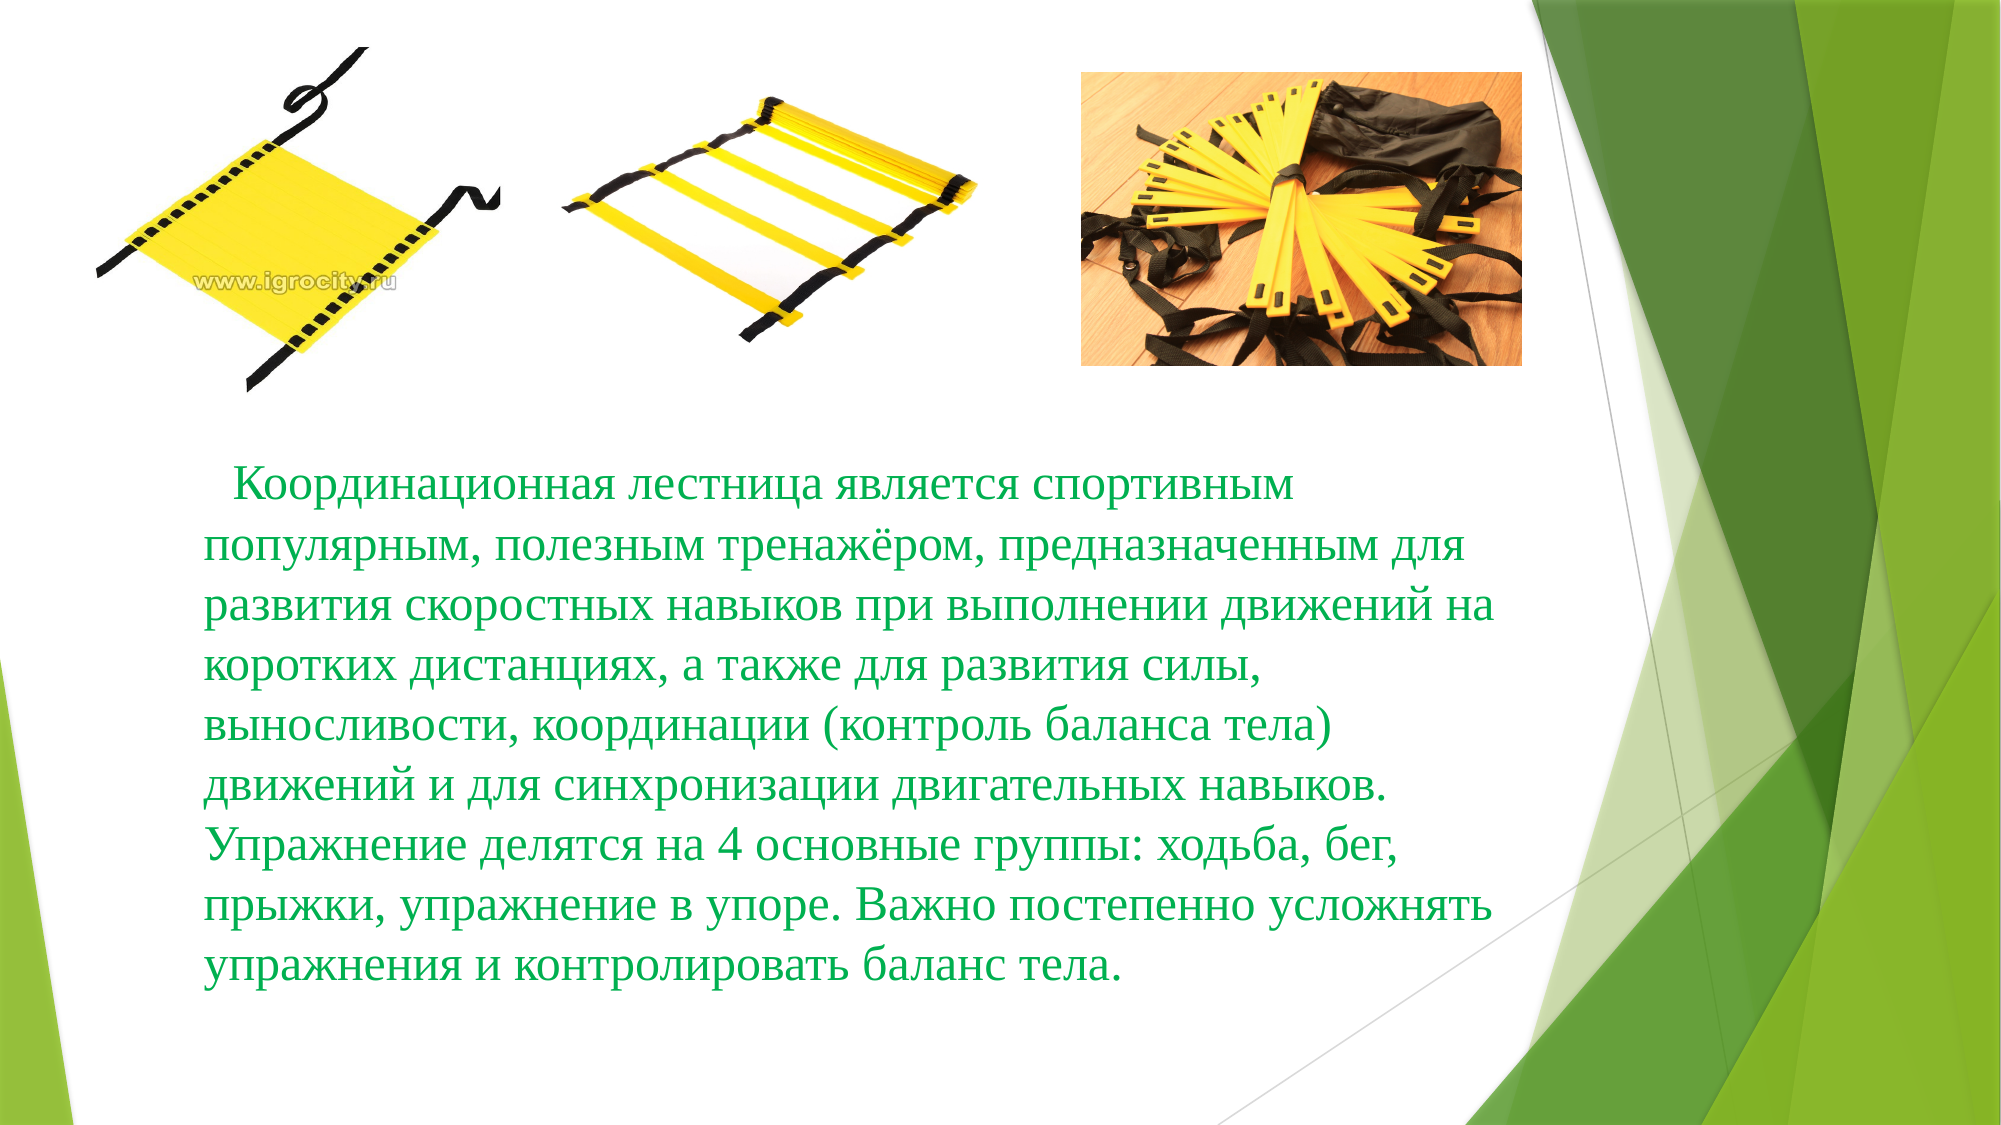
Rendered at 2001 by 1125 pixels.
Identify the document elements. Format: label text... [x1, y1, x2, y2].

picture [1080, 71, 1522, 367]
picture [89, 37, 507, 401]
picture [554, 4, 984, 434]
list Координационная лестница является спортивным популярным, полезным тренажёром, предназначенным для развития скоростных навыков при выполнении движений на коротких дистанциях, а также для развития силы, выносливости, координации (контроль баланса тела) движений и для синхронизации двигательных навыков. Упражнение делятся на 4 основные группы: ходьба, бег, прыжки, упражнение в упоре. Важно постепенно усложнять упражнения и контролировать баланс тела. [188, 433, 1571, 1016]
